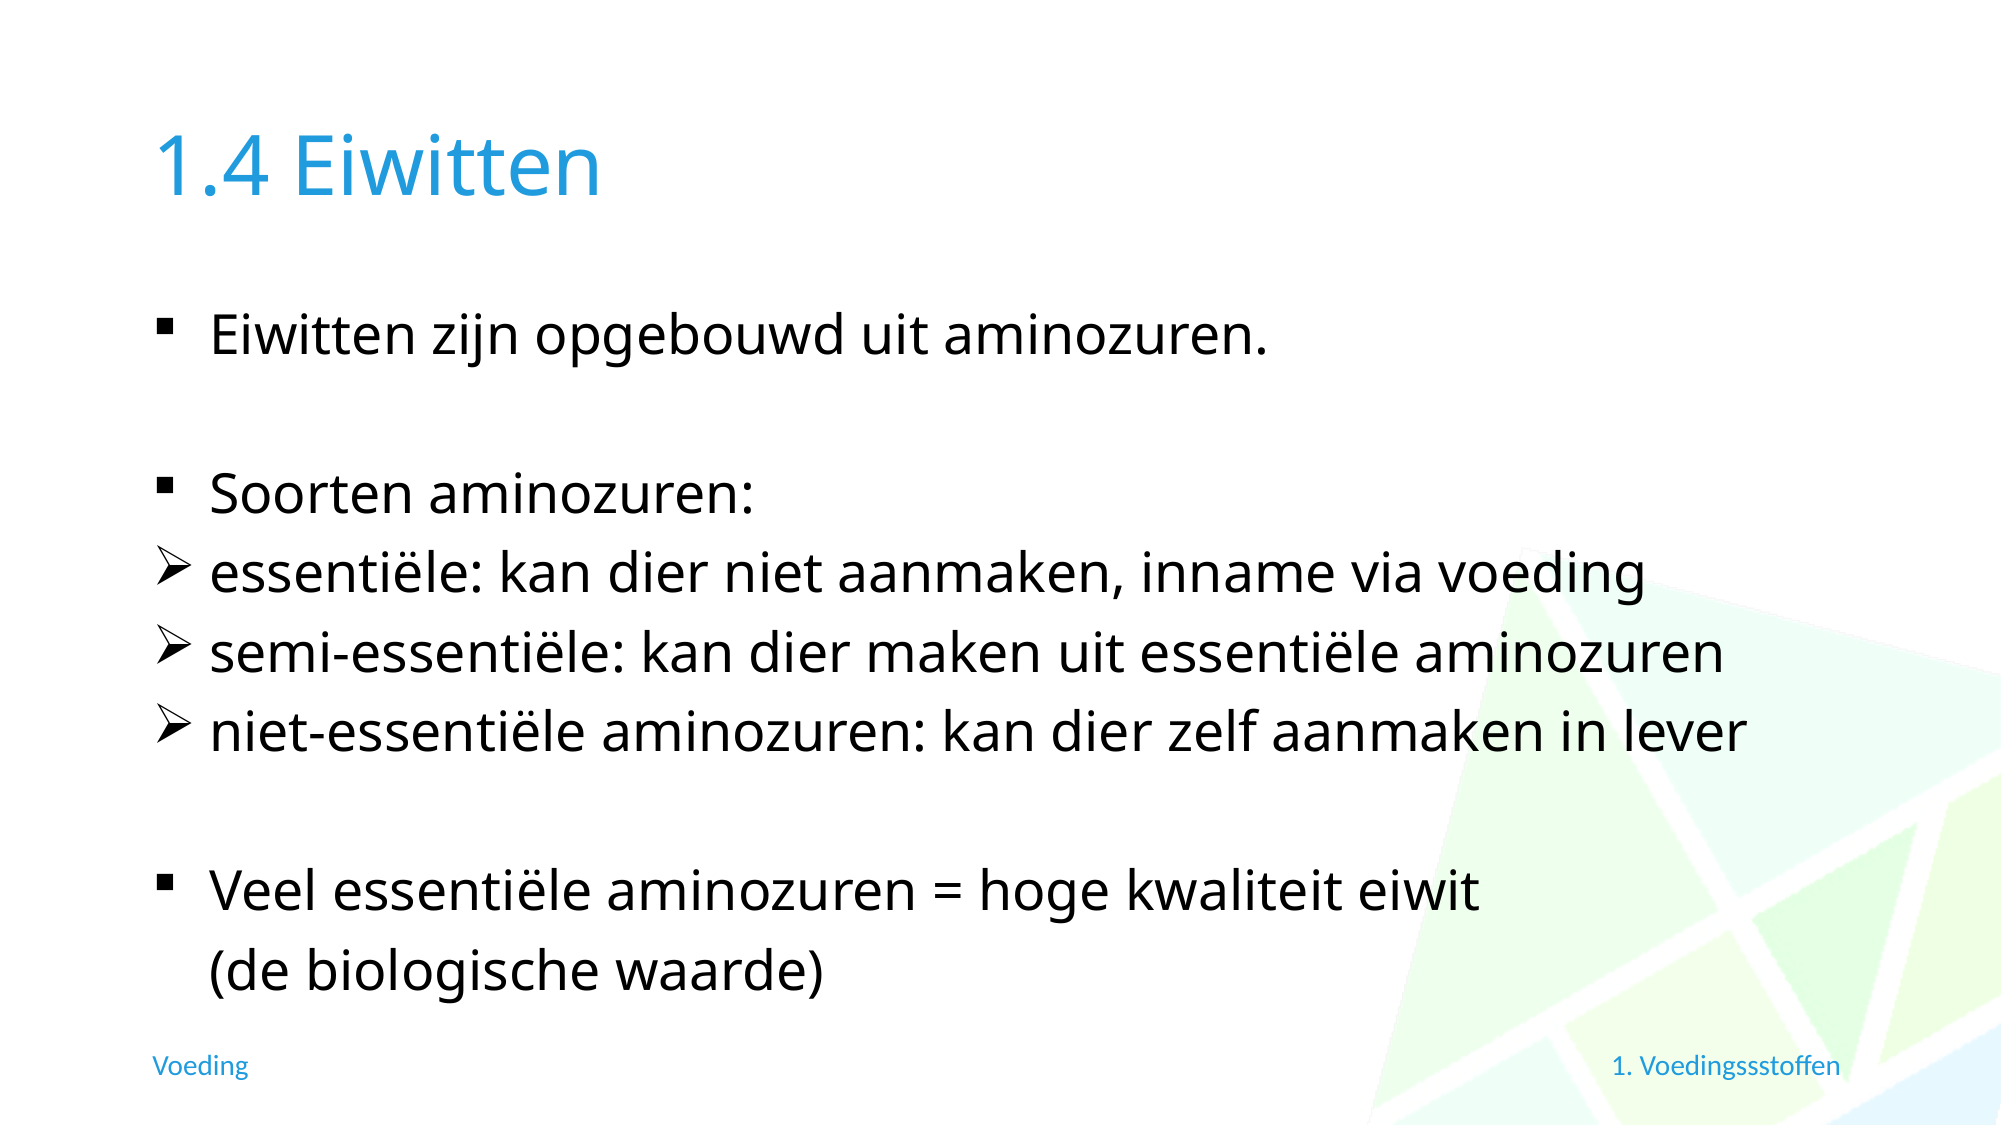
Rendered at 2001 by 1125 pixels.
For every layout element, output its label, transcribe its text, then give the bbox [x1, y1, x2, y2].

list Voeding [137, 1042, 588, 1103]
title 1.4 Eiwitten [137, 59, 1863, 278]
list 1. Voedingssstoffen [1412, 1042, 1863, 1103]
list Eiwitten zijn opgebouwd uit aminozuren. Soorten aminozuren: essentiële: kan dier niet aanmaken, inname via voeding semi-essentiële: kan dier maken uit essentiële aminozuren niet-essentiële aminozuren: kan dier zelf aanmaken in lever Veel essentiële aminozuren = hoge kwaliteit eiwit (de biologische waarde) [137, 299, 1863, 1014]
